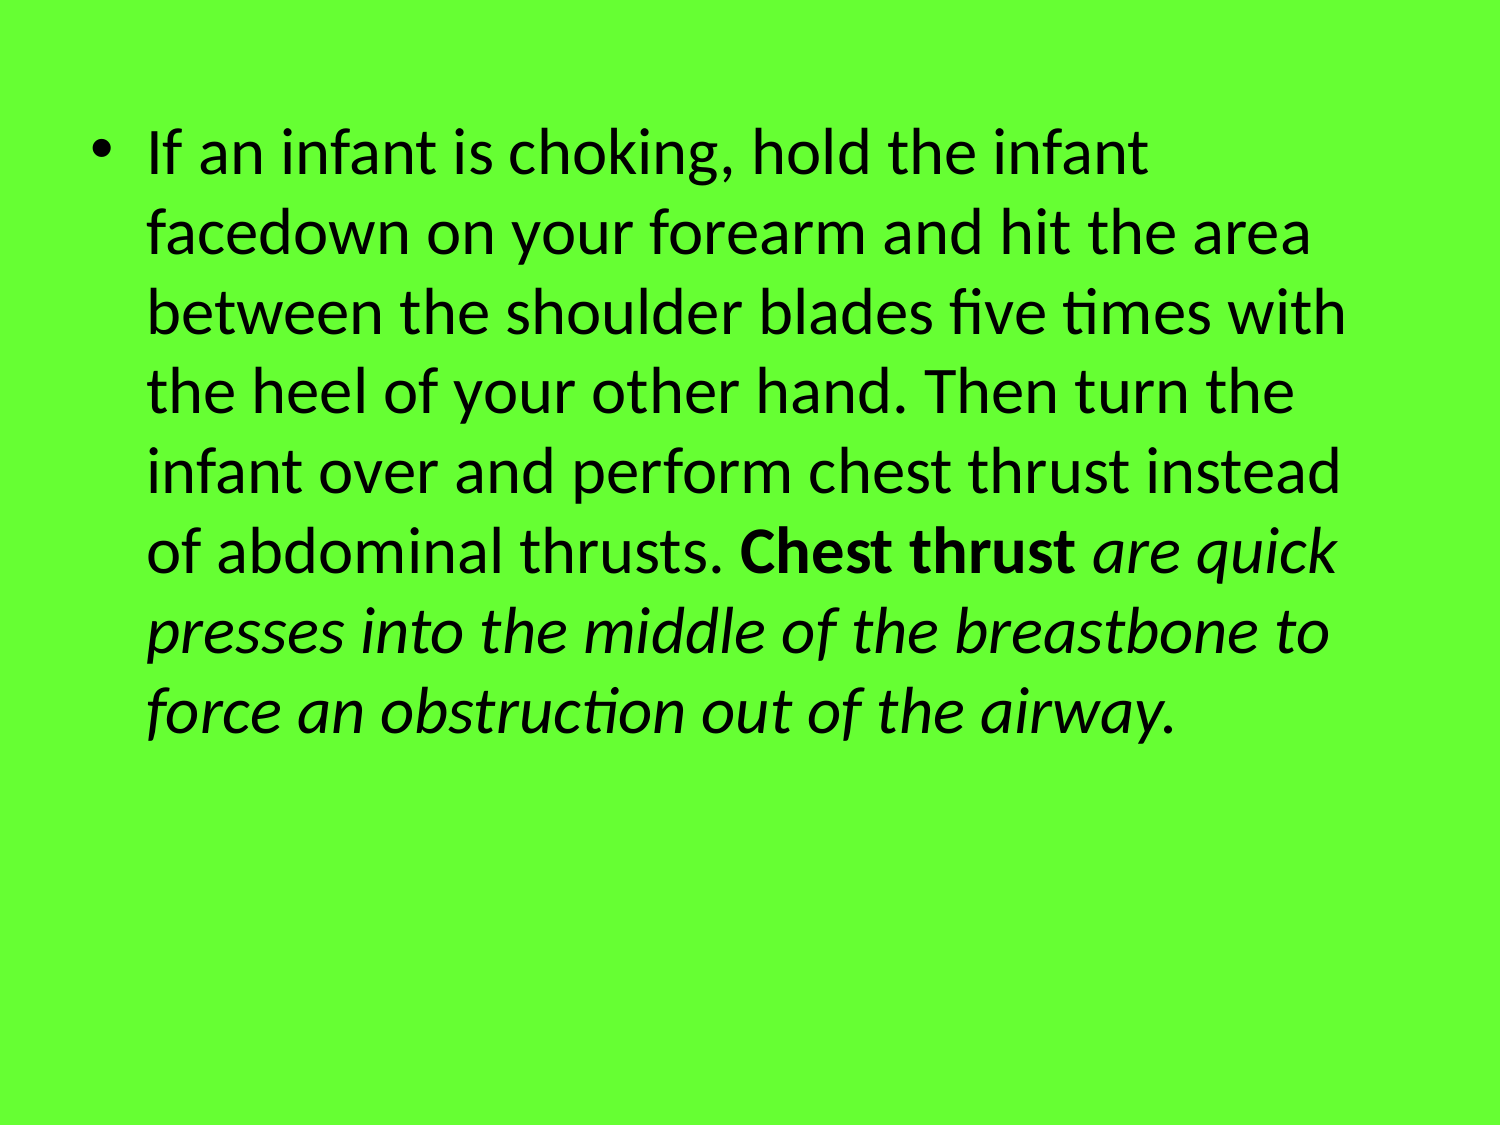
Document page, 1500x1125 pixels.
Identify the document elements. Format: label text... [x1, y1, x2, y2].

list If an infant is choking, hold the infant facedown on your forearm and hit the area between the shoulder blades five times with the heel of your other hand. Then turn the infant over and perform chest thrust instead of abdominal thrusts. Chest thrust are quick presses into the middle of the breastbone to force an obstruction out of the airway. [75, 99, 1425, 1005]
